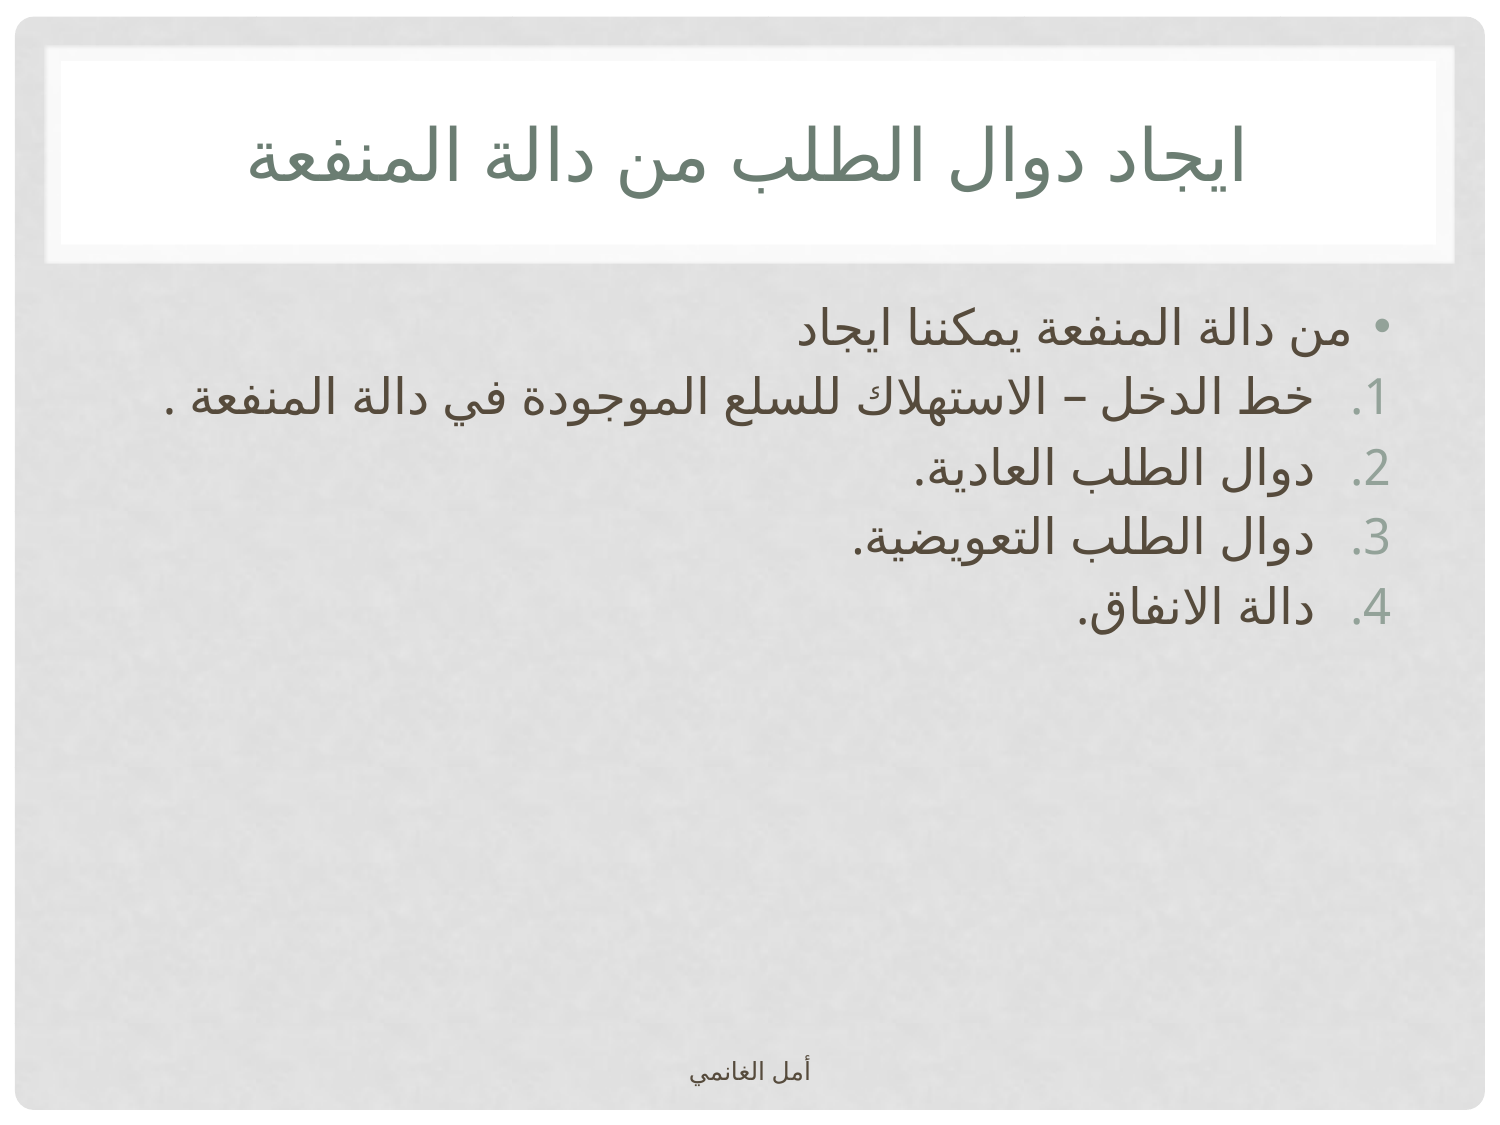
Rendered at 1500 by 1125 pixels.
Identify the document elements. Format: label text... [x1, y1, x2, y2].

title ايجاد دوال الطلب من دالة المنفعة [69, 66, 1425, 238]
list من دالة المنفعة يمكننا ايجاد خط الدخل – الاستهلاك للسلع الموجودة في دالة المنفعة . دوال الطلب العادية. دوال الطلب التعويضية. دالة الانفاق. [75, 287, 1425, 1005]
footer أمل الغانمي [512, 1042, 988, 1103]
